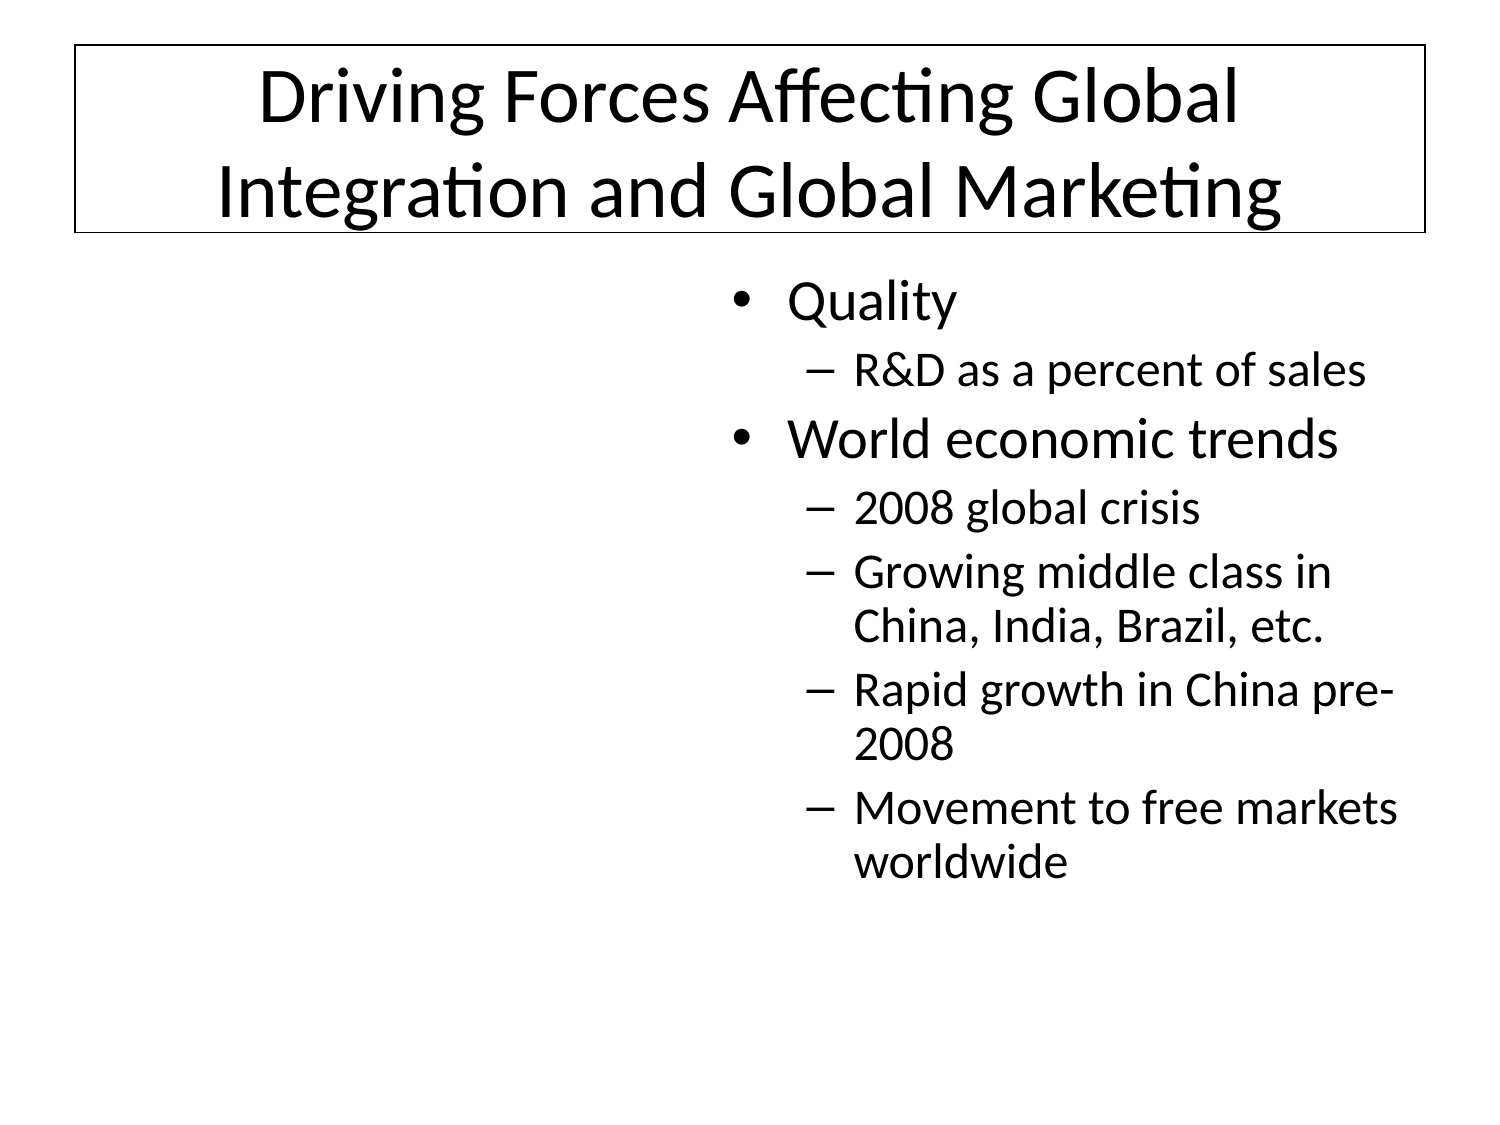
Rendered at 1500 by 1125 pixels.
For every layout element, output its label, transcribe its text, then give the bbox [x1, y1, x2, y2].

list Quality R&D as a percent of sales World economic trends 2008 global crisis Growing middle class in China, India, Brazil, etc. Rapid growth in China pre-2008 Movement to free markets worldwide [716, 262, 1426, 1006]
title Driving Forces Affecting Global Integration and Global Marketing [74, 44, 1426, 233]
